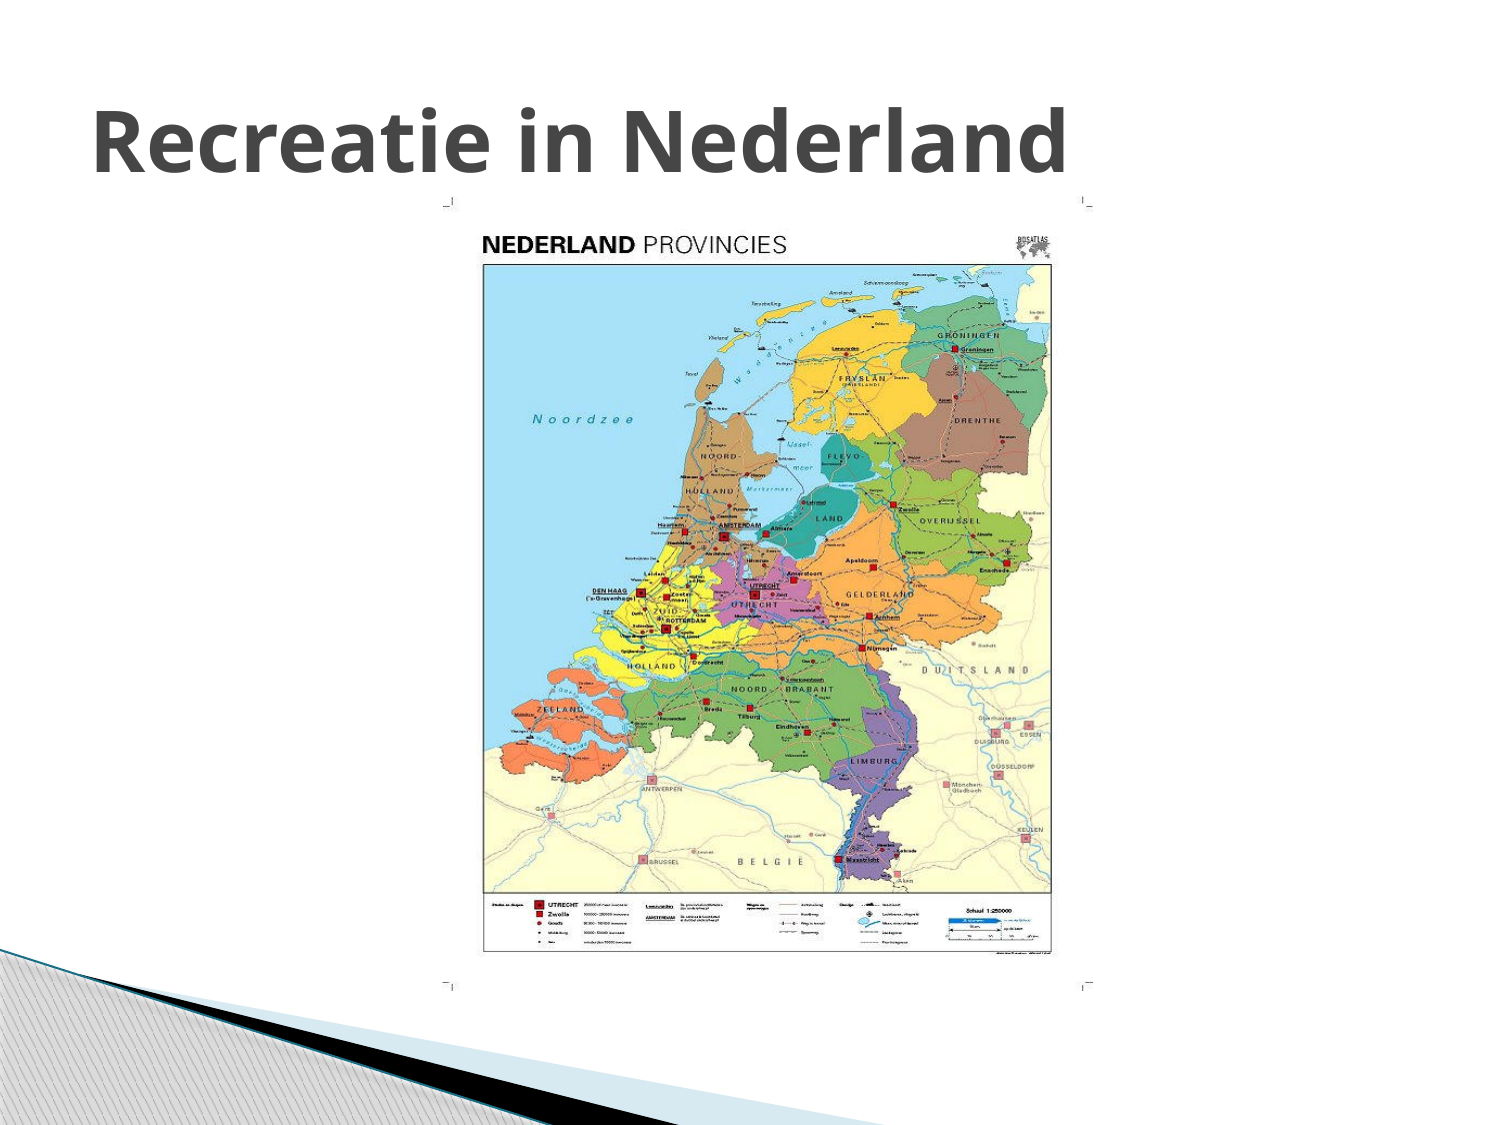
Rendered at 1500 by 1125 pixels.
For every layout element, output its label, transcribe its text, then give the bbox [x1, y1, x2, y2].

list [442, 195, 1093, 991]
title Recreatie in Nederland [75, 45, 1425, 233]
